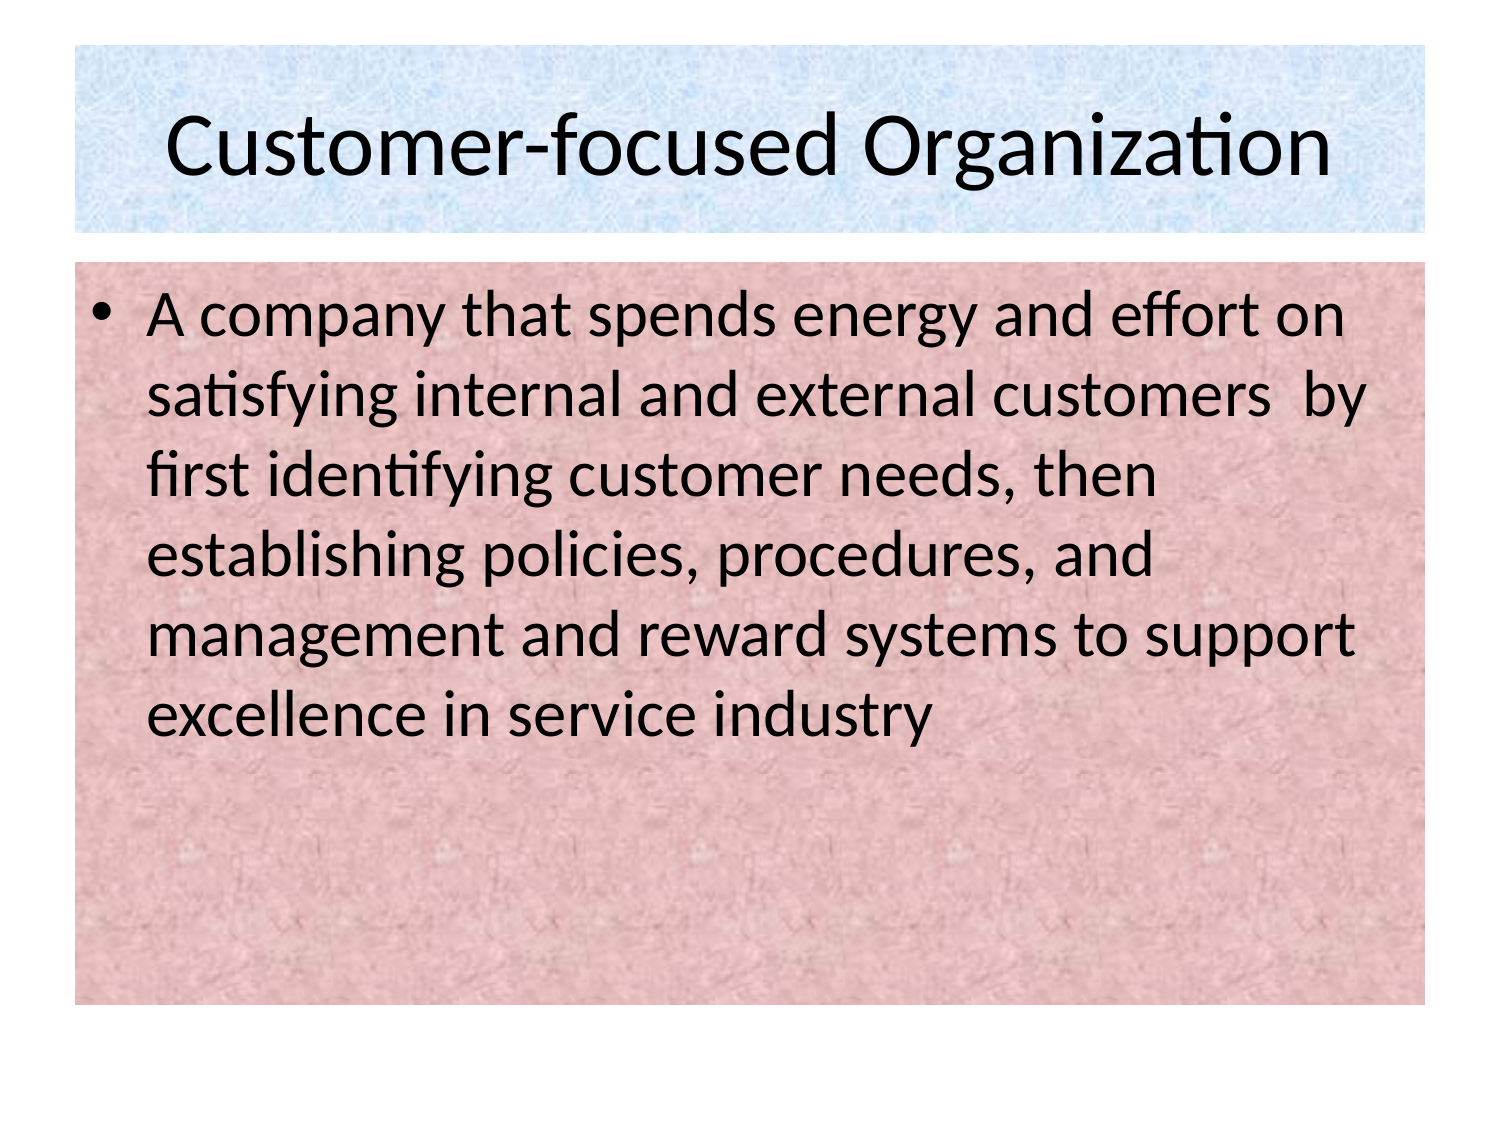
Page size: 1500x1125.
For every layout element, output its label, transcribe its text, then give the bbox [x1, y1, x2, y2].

list A company that spends energy and effort on satisfying internal and external customers by first identifying customer needs, then establishing policies, procedures, and management and reward systems to support excellence in service industry [75, 262, 1425, 1005]
title Customer-focused Organization [75, 45, 1425, 233]
